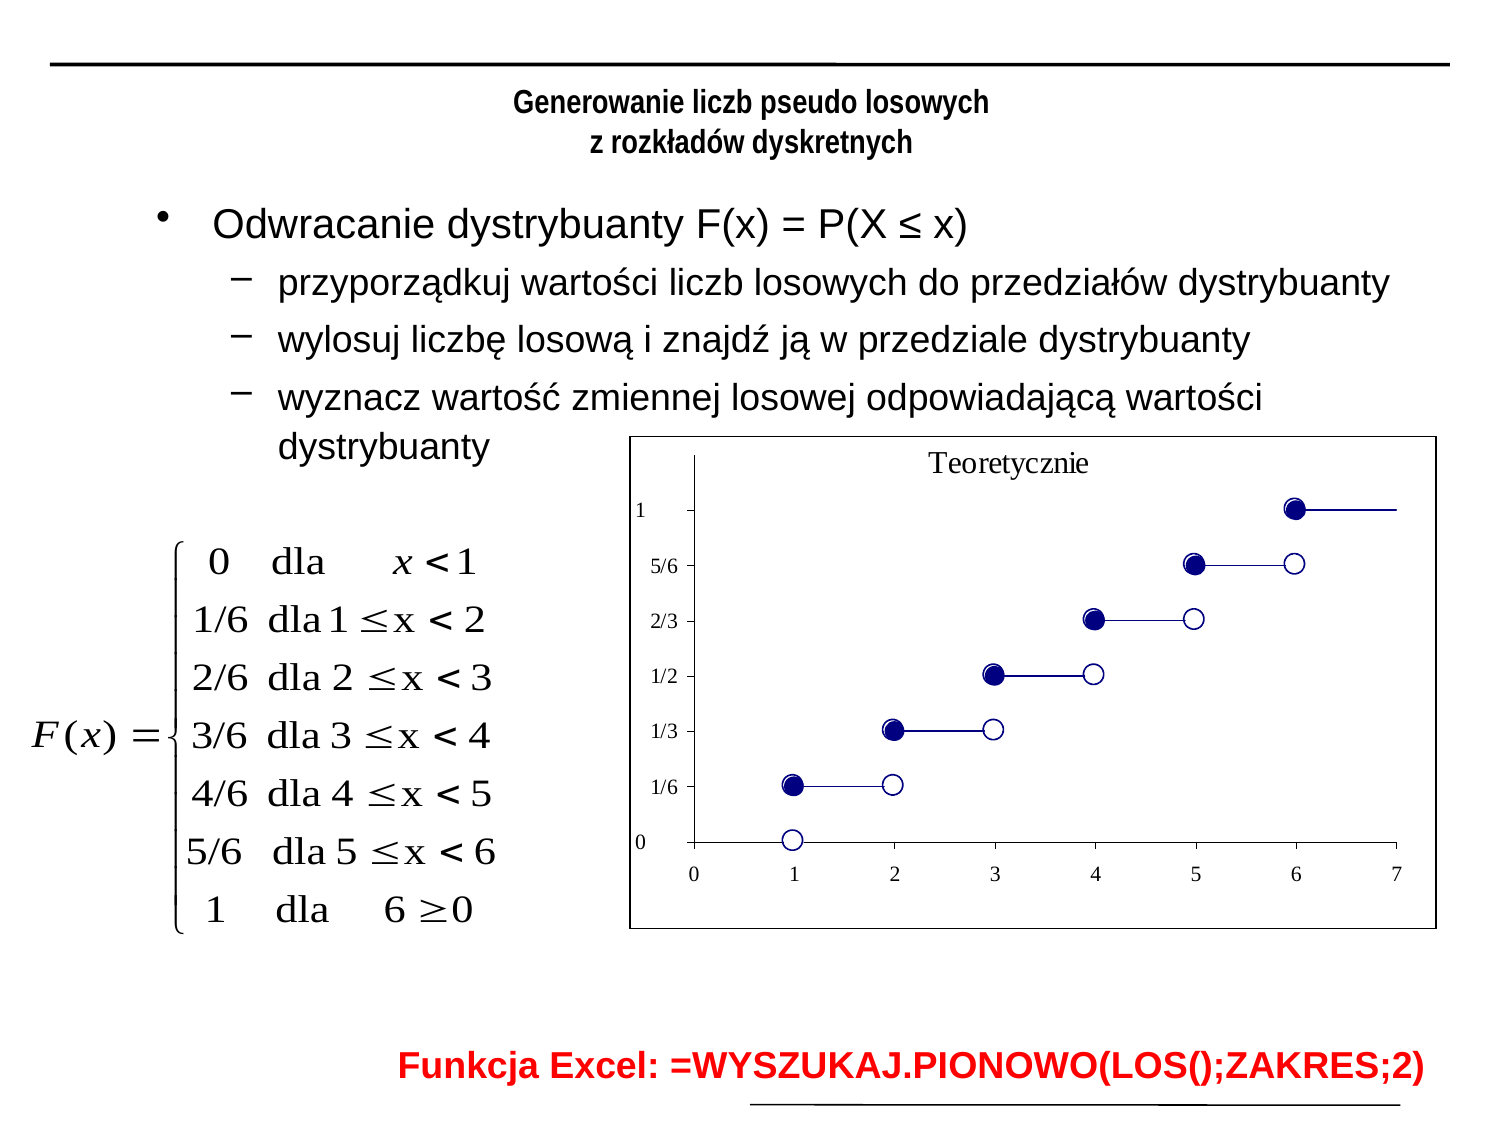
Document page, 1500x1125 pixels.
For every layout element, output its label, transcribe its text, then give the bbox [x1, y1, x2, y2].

picture [621, 427, 1446, 938]
text_box Funkcja Excel: =WYSZUKAJ.PIONOWO(LOS();ZAKRES;2) [382, 1033, 1442, 1093]
title Generowanie liczb pseudo losowych z rozkładów dyskretnych [46, 72, 1457, 168]
list Odwracanie dystrybuanty F(x) = P(X ≤ x) przyporządkuj wartości liczb losowych do przedziałów dystrybuanty wylosuj liczbę losową i znajdź ją w przedziale dystrybuanty wyznacz wartość zmiennej losowej odpowiadającą wartości dystrybuanty [141, 183, 1416, 419]
list Odwracanie dystrybuanty F(x) = P(X ≤ x) przyporządkuj wartości liczb losowych do przedziałów dystrybuanty wylosuj liczbę losową i znajdź ją w przedziale dystrybuanty wyznacz wartość zmiennej losowej odpowiadającą wartości dystrybuanty [141, 420, 1416, 934]
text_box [23, 534, 505, 942]
